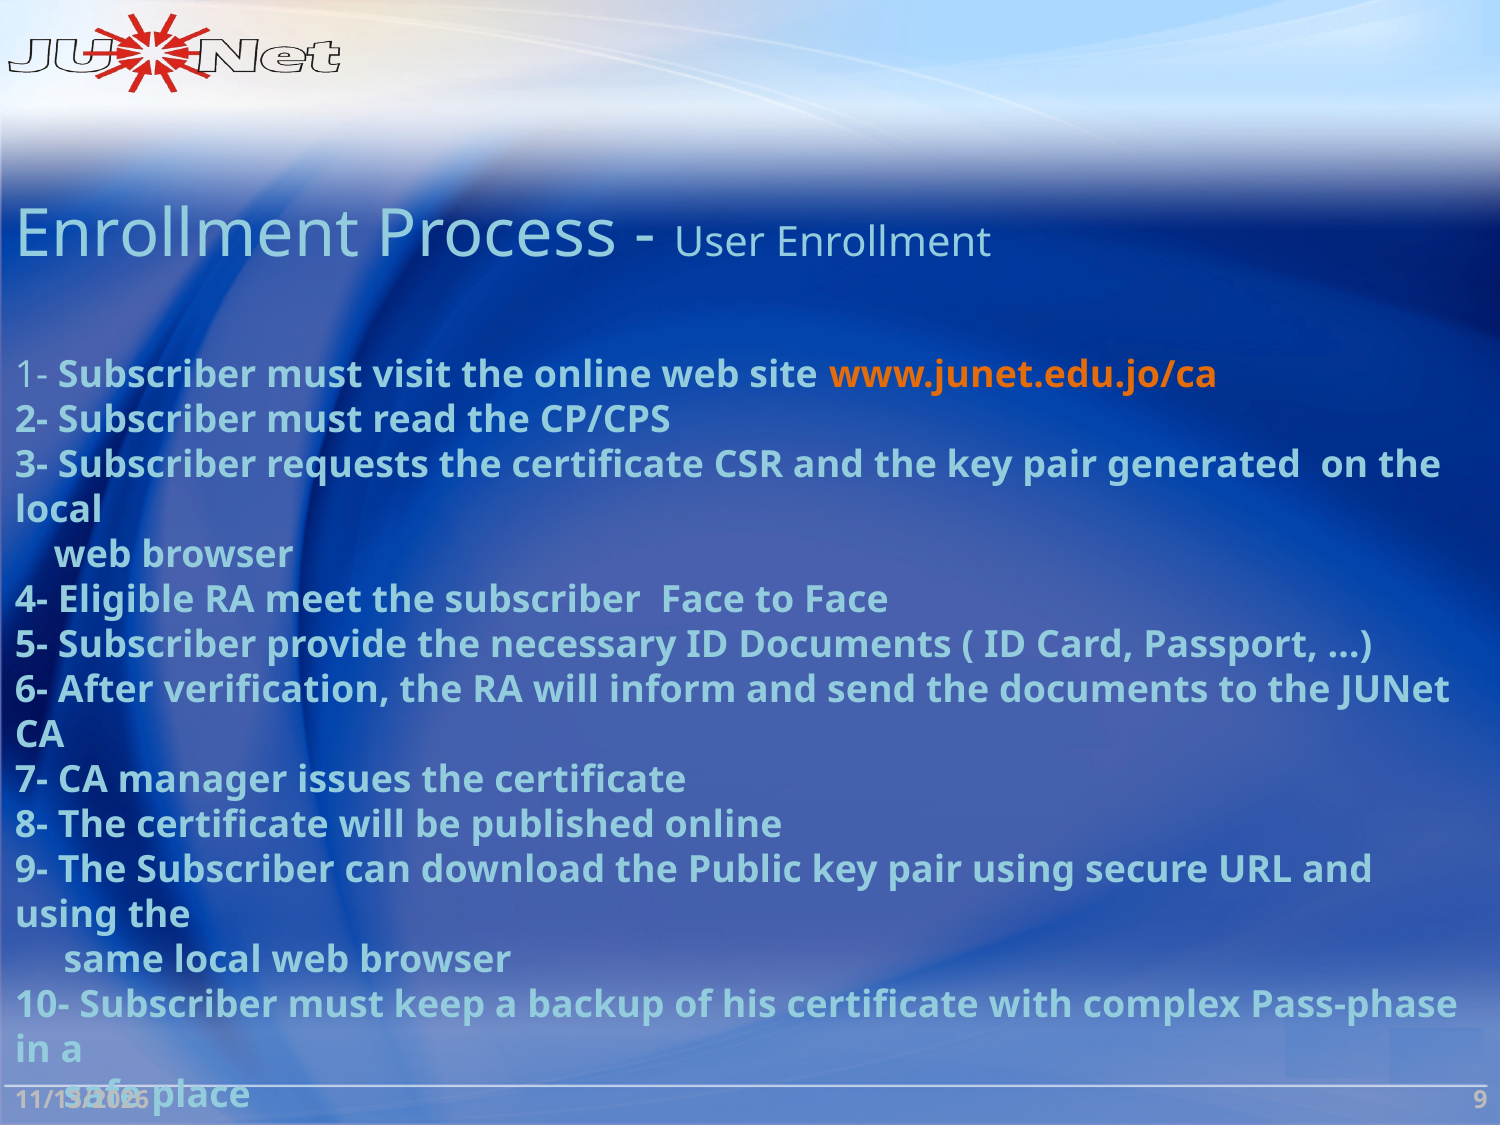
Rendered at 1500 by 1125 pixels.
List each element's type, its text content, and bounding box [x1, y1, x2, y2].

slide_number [0, 1052, 425, 1125]
slide_number 9 [1299, 1052, 1488, 1125]
text_box Enrollment Process - User Enrollment 1- Subscriber must visit the online web site www.junet.edu.jo/ca 2- Subscriber must read the CP/CPS 3- Subscriber requests the certificate CSR and the key pair generated on the local web browser 4- Eligible RA meet the subscriber Face to Face 5- Subscriber provide the necessary ID Documents ( ID Card, Passport, …) 6- After verification, the RA will inform and send the documents to the JUNet CA 7- CA manager issues the certificate 8- The certificate will be published online 9- The Subscriber can download the Public key pair using secure URL and using the same local web browser 10- Subscriber must keep a backup of his certificate with complex Pass-phase in a safe place [0, 137, 1500, 1125]
picture [0, 0, 1500, 137]
